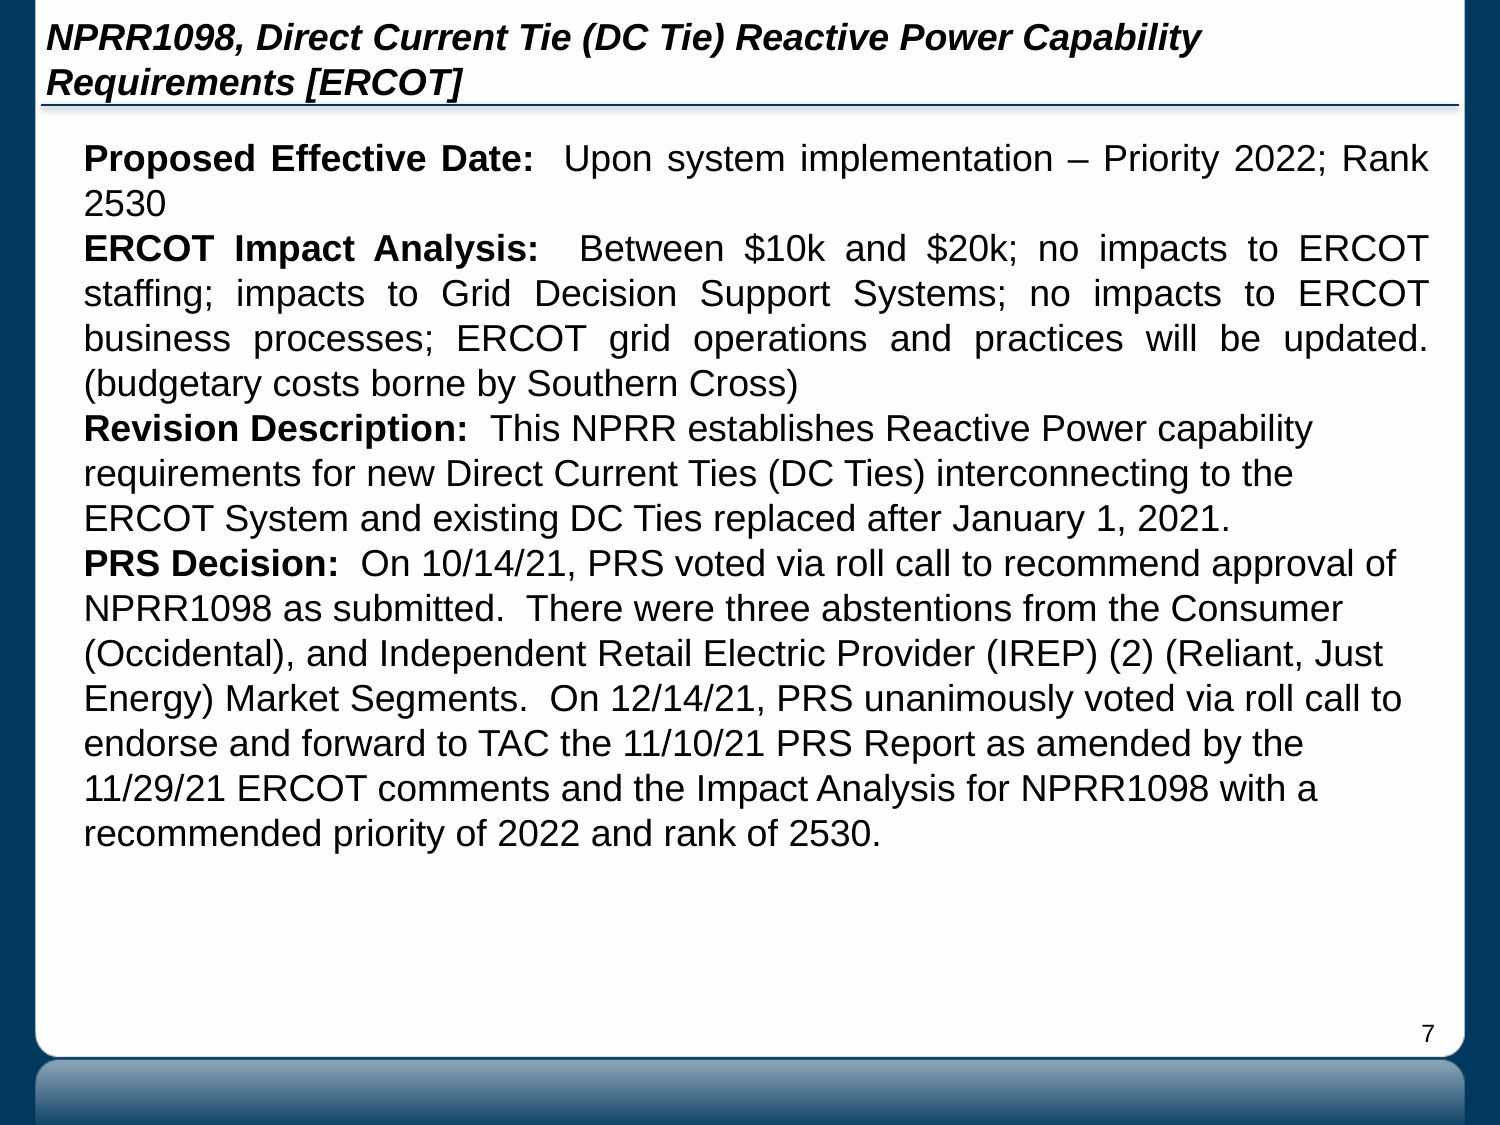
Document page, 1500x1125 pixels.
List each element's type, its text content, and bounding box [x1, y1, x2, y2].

picture [35, 0, 1465, 1125]
text_box Proposed Effective Date: Upon system implementation – Priority 2022; Rank 2530 ERCOT Impact Analysis: Between $10k and $20k; no impacts to ERCOT staffing; impacts to Grid Decision Support Systems; no impacts to ERCOT business processes; ERCOT grid operations and practices will be updated. (budgetary costs borne by Southern Cross) Revision Description: This NPRR establishes Reactive Power capability requirements for new Direct Current Ties (DC Ties) interconnecting to the ERCOT System and existing DC Ties replaced after January 1, 2021. PRS Decision: On 10/14/21, PRS voted via roll call to recommend approval of NPRR1098 as submitted. There were three abstentions from the Consumer (Occidental), and Independent Retail Electric Provider (IREP) (2) (Reliant, Just Energy) Market Segments. On 12/14/21, PRS unanimously voted via roll call to endorse and forward to TAC the 11/10/21 PRS Report as amended by the 11/29/21 ERCOT comments and the Impact Analysis for NPRR1098 with a recommended priority of 2022 and rank of 2530. [31, 126, 1444, 862]
title NPRR1098, Direct Current Tie (DC Tie) Reactive Power Capability Requirements [ERCOT] [31, 20, 1464, 97]
